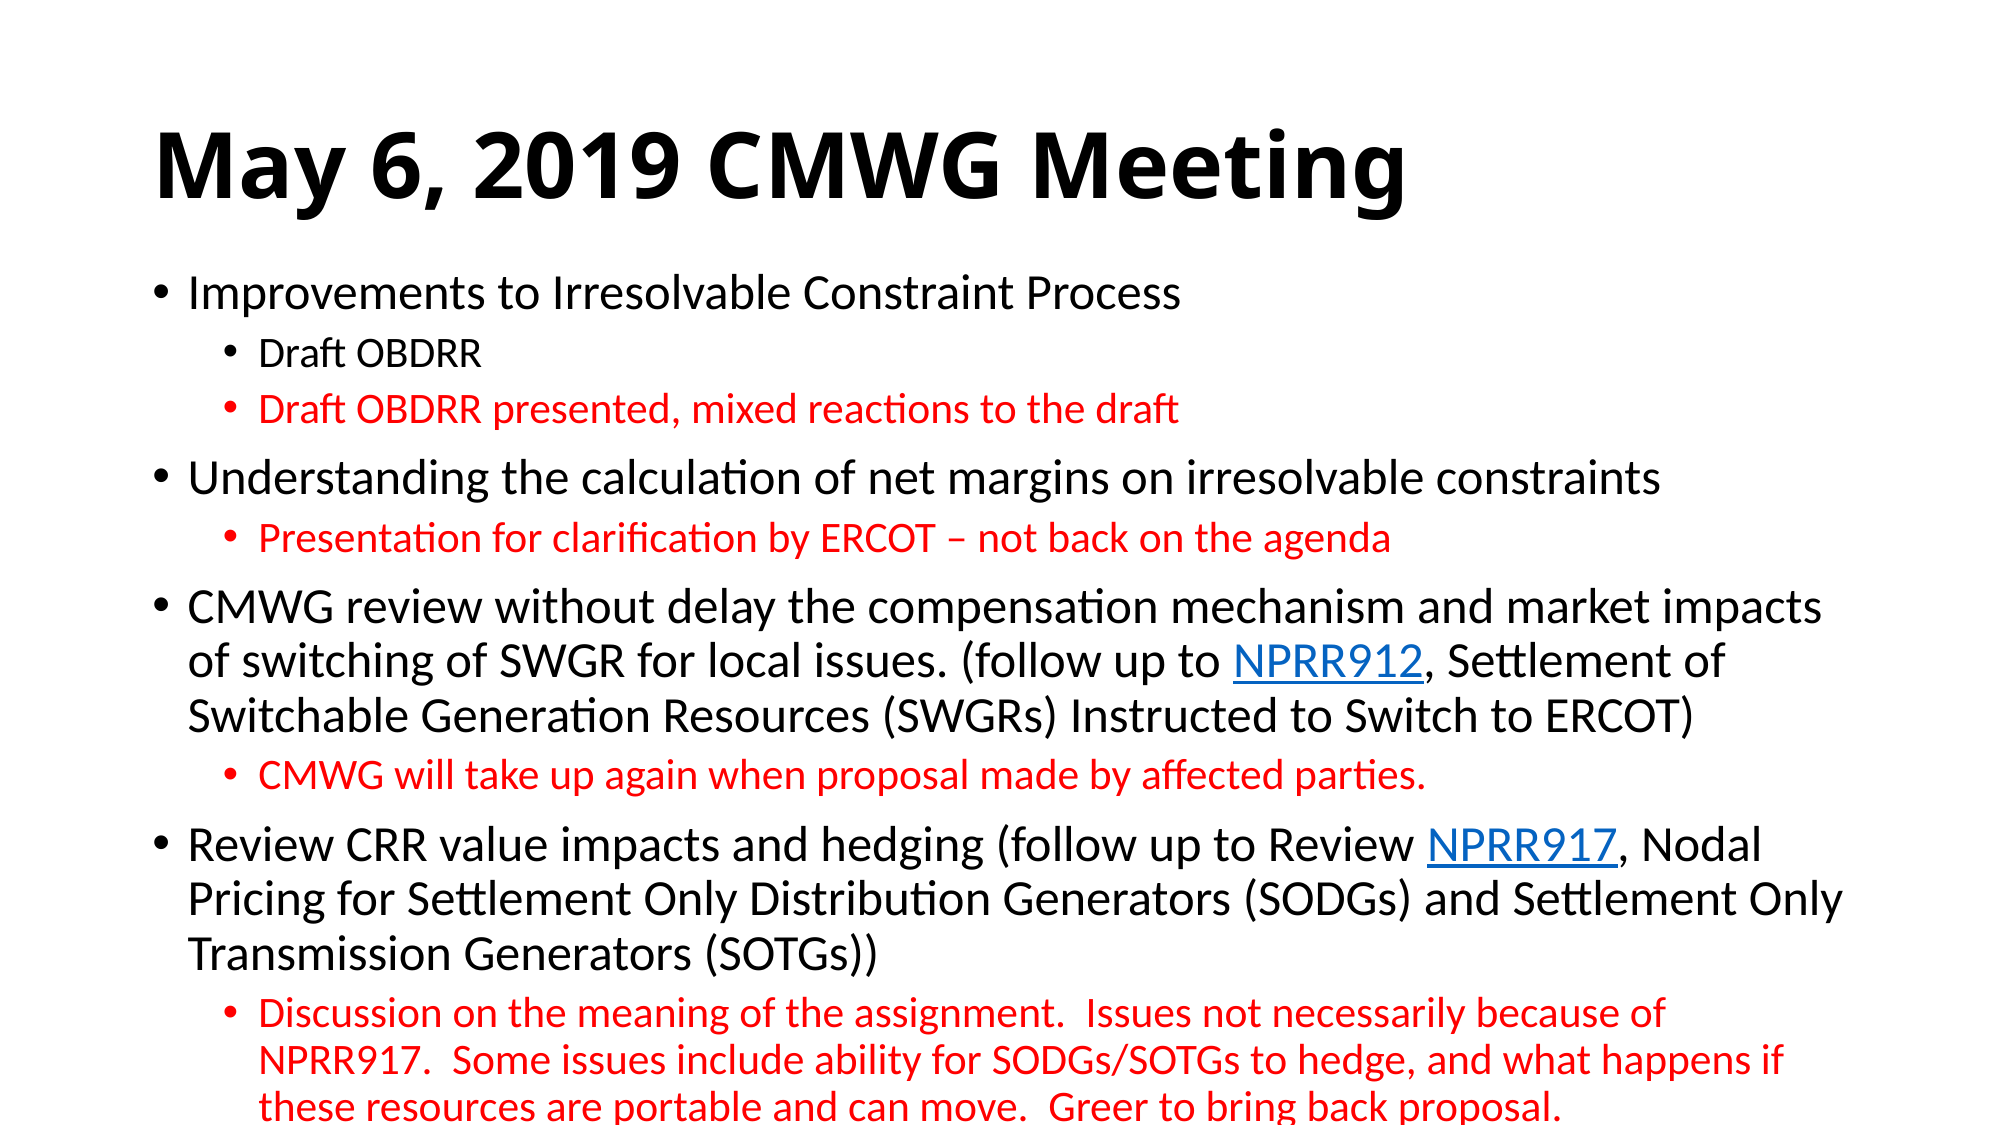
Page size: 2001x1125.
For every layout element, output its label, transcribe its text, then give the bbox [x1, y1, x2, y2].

title May 6, 2019 CMWG Meeting [137, 59, 1863, 258]
list Improvements to Irresolvable Constraint Process Draft OBDRR Draft OBDRR presented, mixed reactions to the draft Understanding the calculation of net margins on irresolvable constraints Presentation for clarification by ERCOT – not back on the agenda CMWG review without delay the compensation mechanism and market impacts of switching of SWGR for local issues. (follow up to NPRR912, Settlement of Switchable Generation Resources (SWGRs) Instructed to Switch to ERCOT) CMWG will take up again when proposal made by affected parties. Review CRR value impacts and hedging (follow up to Review NPRR917, Nodal Pricing for Settlement Only Distribution Generators (SODGs) and Settlement Only Transmission Generators (SOTGs)) Discussion on the meaning of the assignment. Issues not necessarily because of NPRR917. Some issues include ability for SODGs/SOTGs to hedge, and what happens if these resources are portable and can move. Greer to bring back proposal. [137, 258, 1863, 1125]
